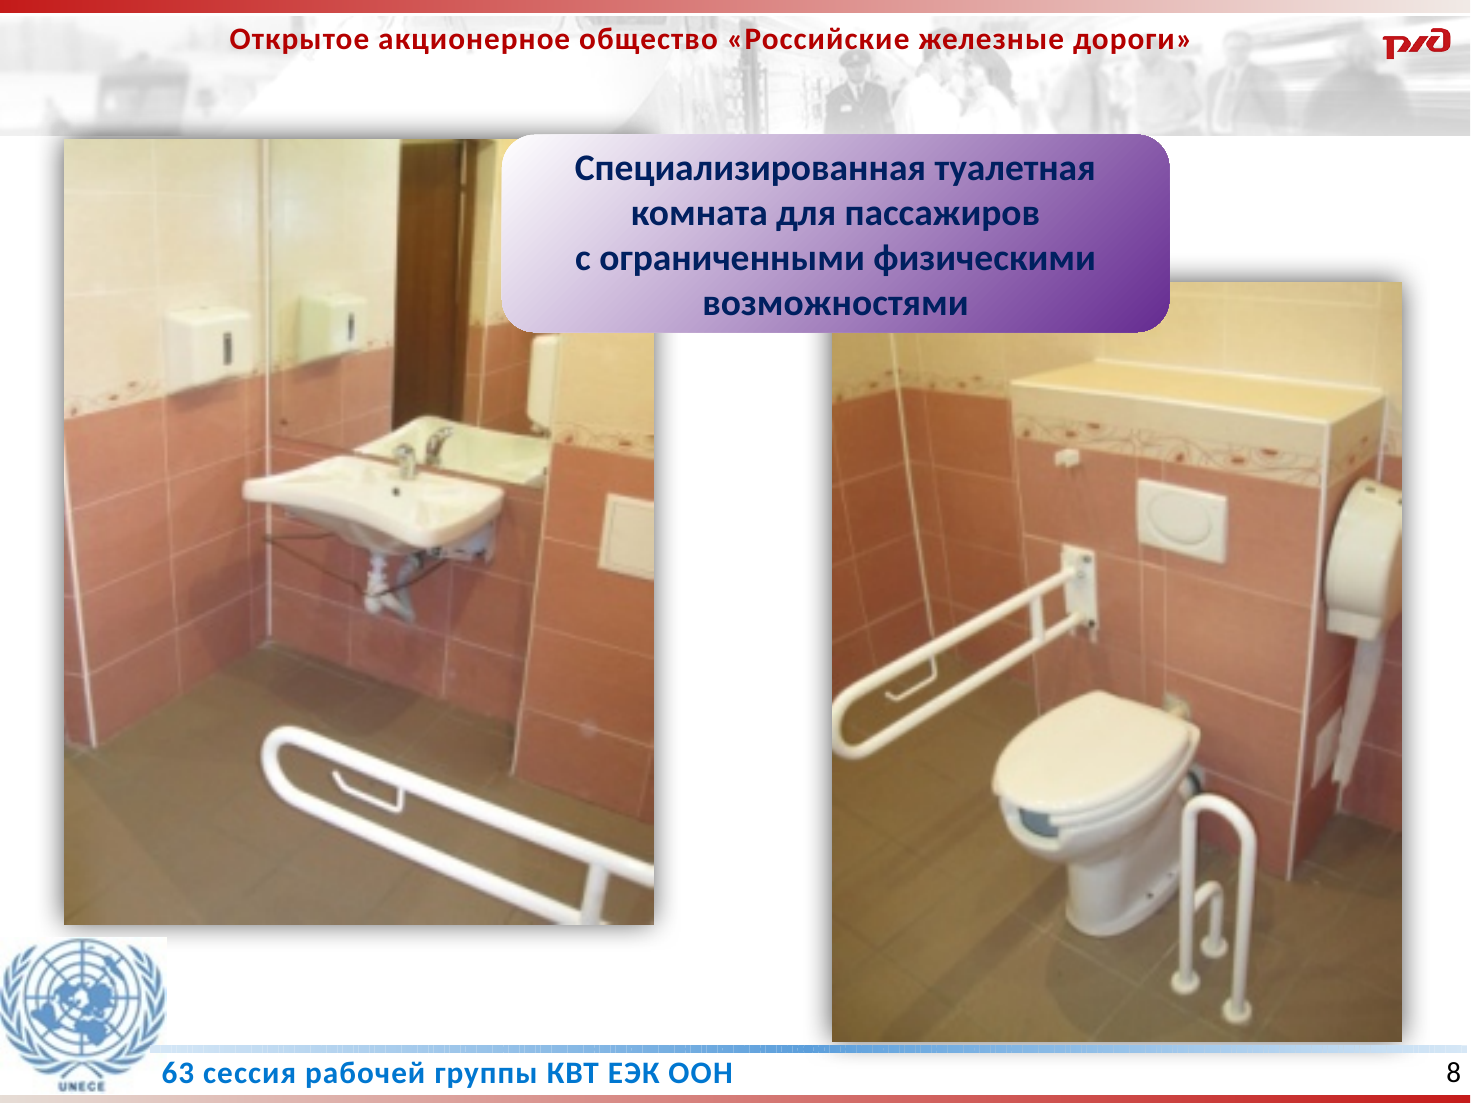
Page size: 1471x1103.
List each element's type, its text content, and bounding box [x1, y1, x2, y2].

picture [0, 937, 168, 1094]
text_box Специализированная туалетная комната для пассажиров с ограниченными физическими возможностями [517, 132, 1172, 335]
picture [64, 138, 654, 925]
slide_number 7 [1148, 1055, 1462, 1089]
picture [1381, 27, 1452, 61]
text_box 63 сессия рабочей группы КВТ ЕЭК ООН [172, 1052, 752, 1090]
text_box [172, 1043, 1469, 1055]
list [832, 282, 1402, 1042]
text_box Открытое акционерное общество «Российские железные дороги» [159, 18, 1266, 56]
